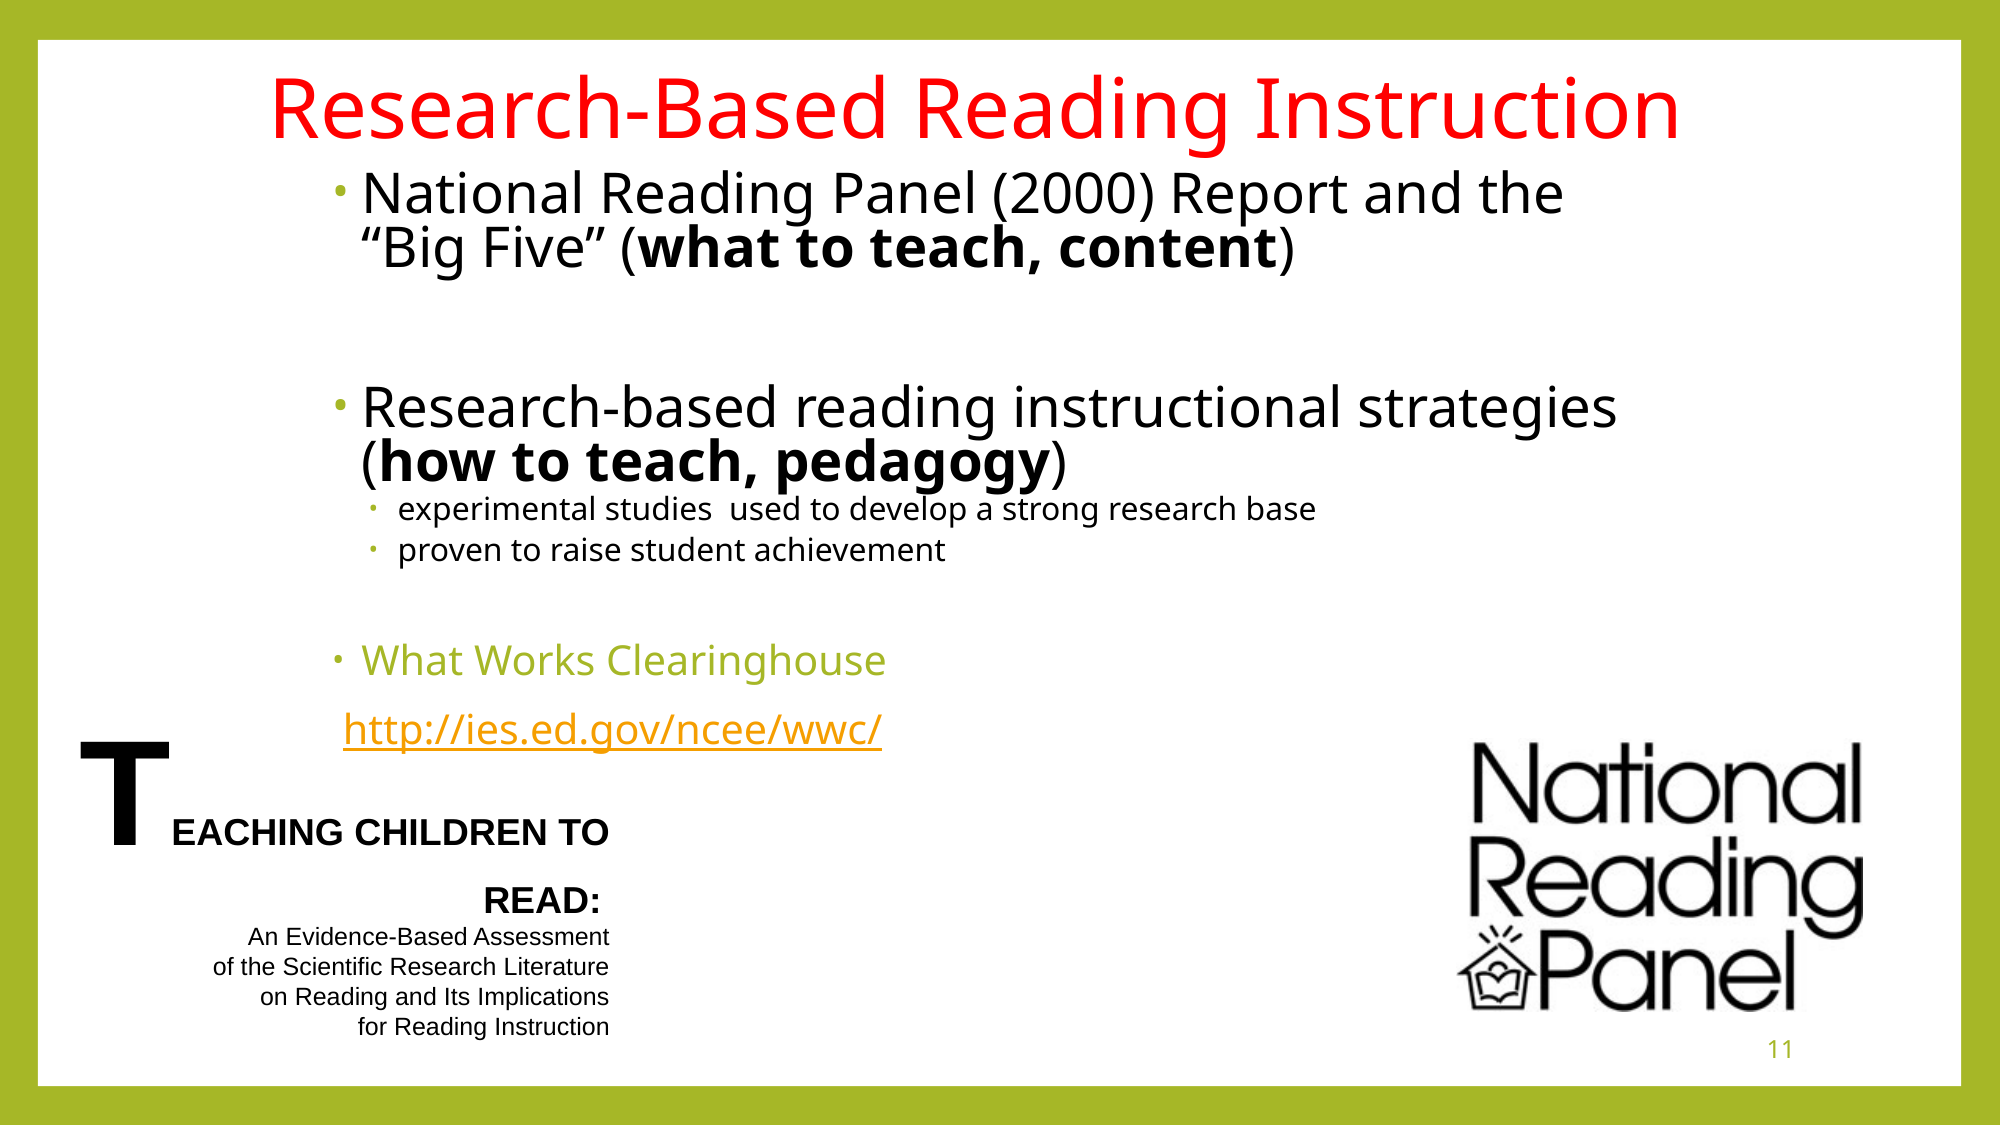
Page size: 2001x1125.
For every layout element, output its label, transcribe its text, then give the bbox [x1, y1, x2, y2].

picture [1456, 738, 1864, 1013]
list National Reading Panel (2000) Report and the “Big Five” (what to teach, content) Research-based reading instructional strategies (how to teach, pedagogy) experimental studies used to develop a strong research base proven to raise student achievement What Works Clearinghouse http://ies.ed.gov/ncee/wwc/ [309, 162, 1660, 763]
title Research-Based Reading Instruction [253, 42, 1717, 181]
slide_number 11 [1530, 1022, 1811, 1081]
text_box TEACHING CHILDREN TO READ: An Evidence-Based Assessment of the Scientific Research Literature on Reading and Its Implications for Reading Instruction [62, 688, 625, 1048]
